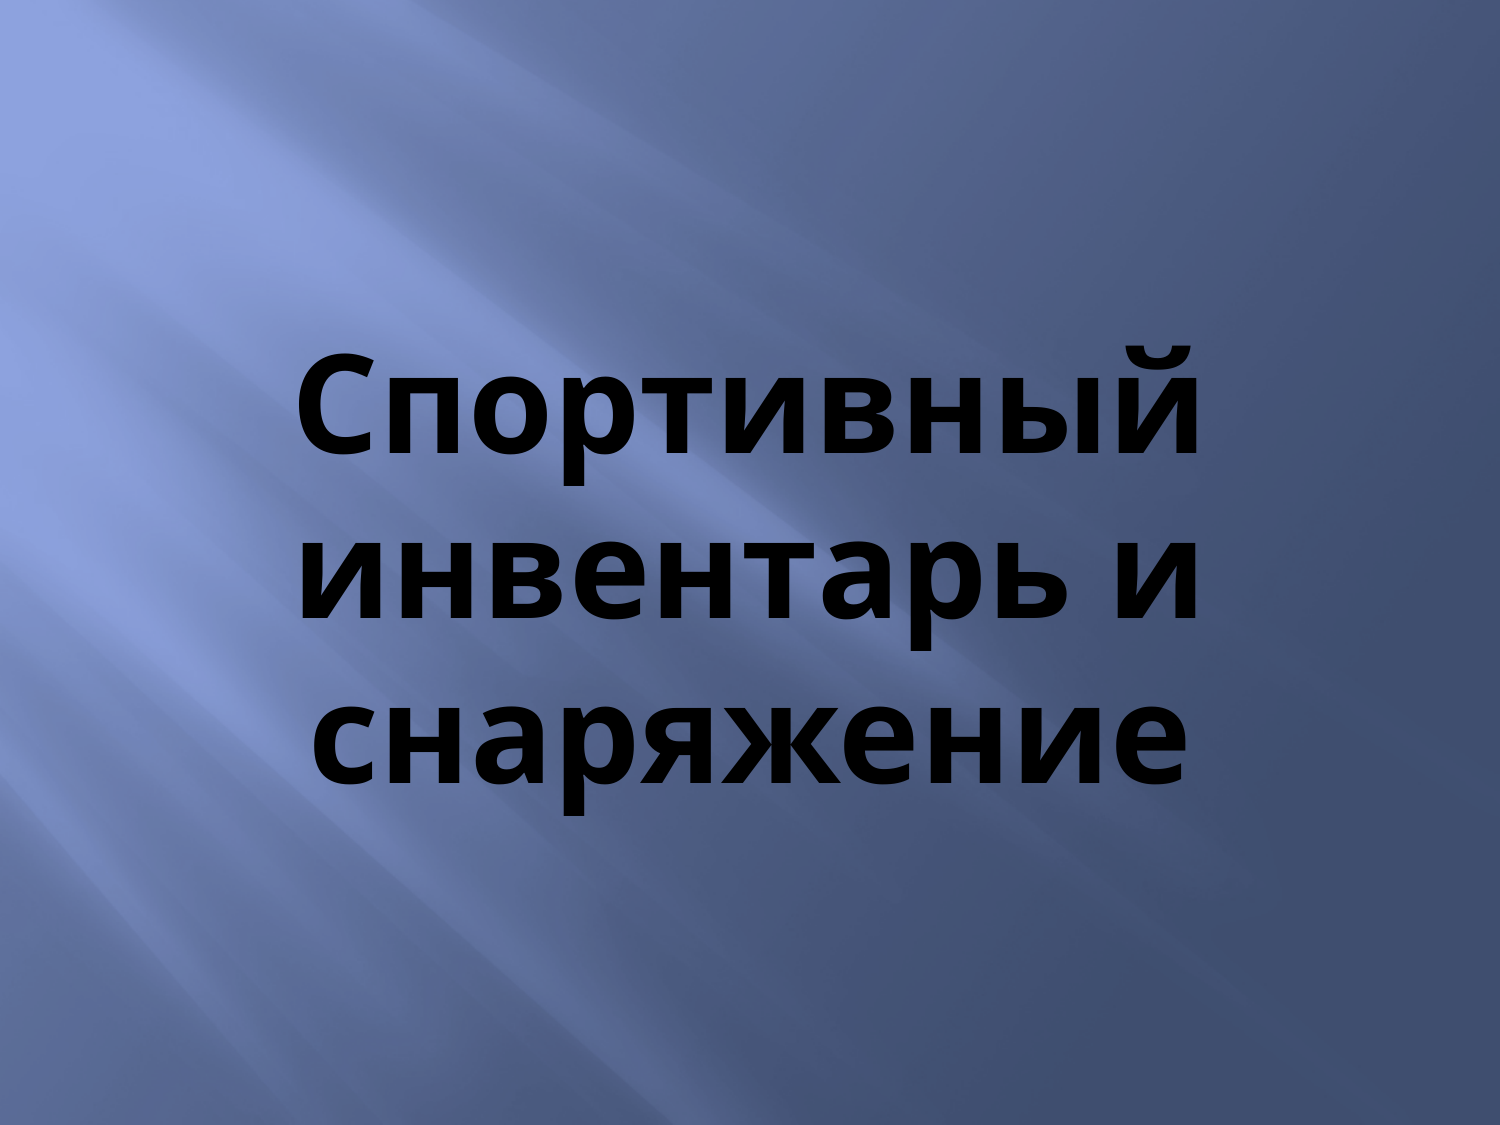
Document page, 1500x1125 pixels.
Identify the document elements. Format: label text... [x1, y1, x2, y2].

title Спортивный инвентарь и снаряжение [75, 45, 1425, 1083]
